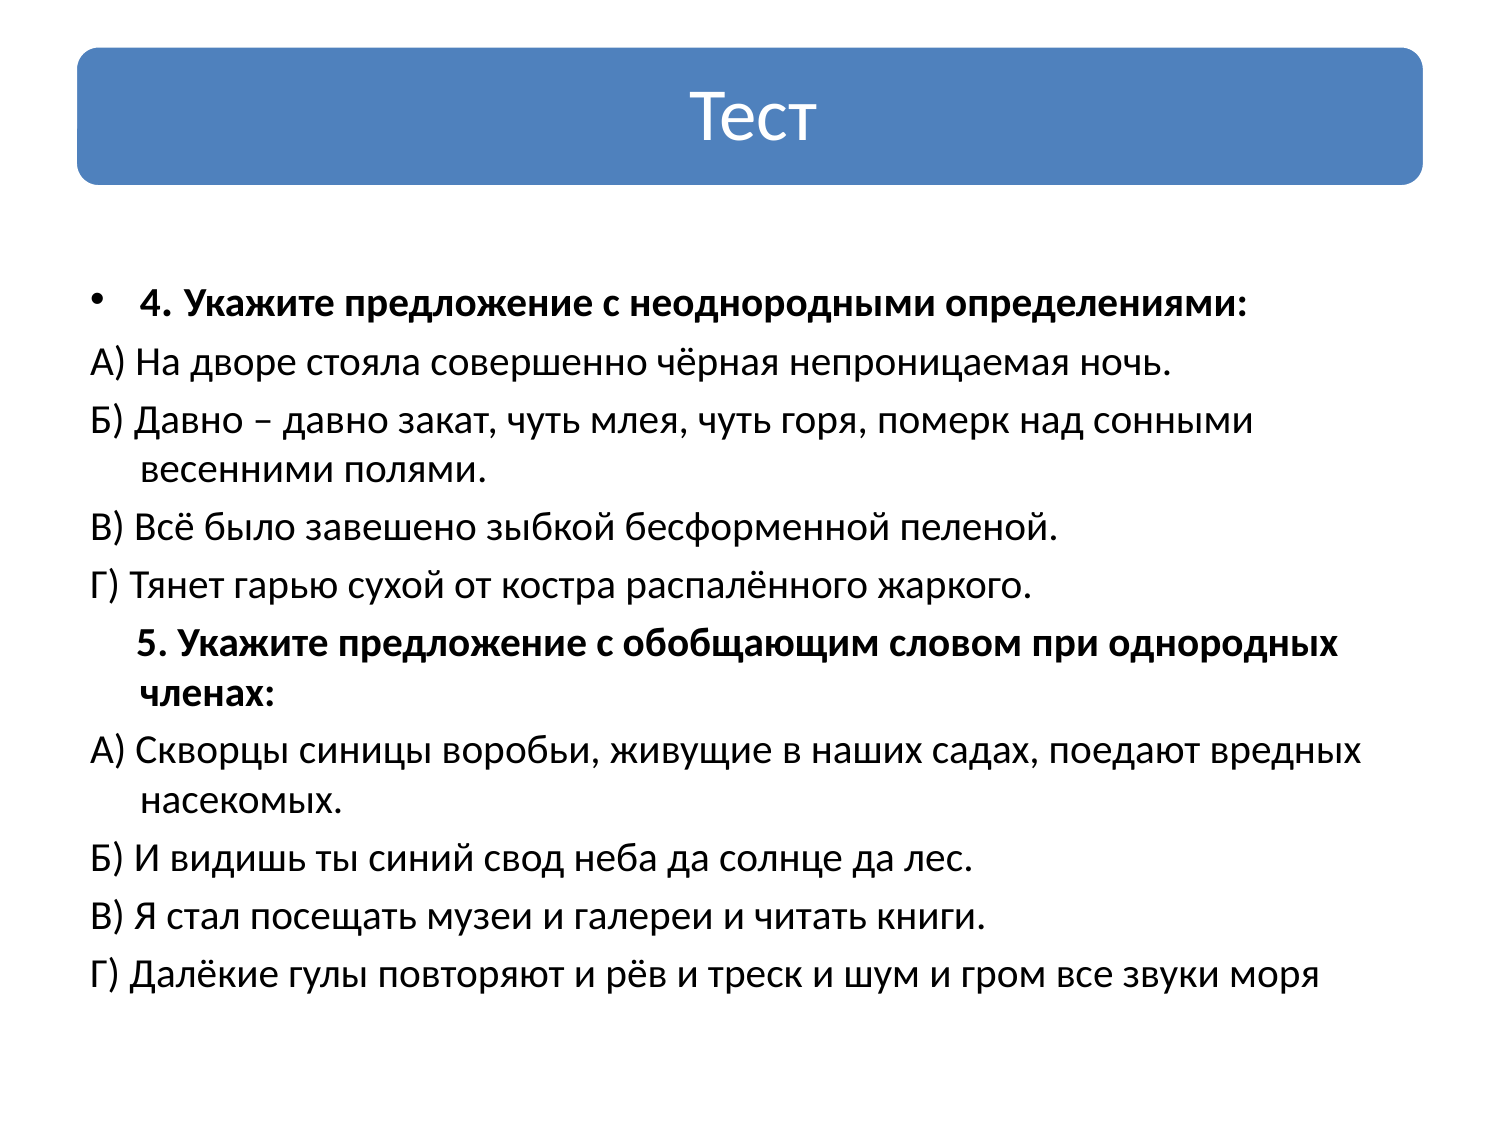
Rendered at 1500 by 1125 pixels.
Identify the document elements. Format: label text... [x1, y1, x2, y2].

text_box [74, 44, 1426, 188]
list 4. Укажите предложение с неоднородными определениями: А) На дворе стояла совершенно чёрная непроницаемая ночь. Б) Давно – давно закат, чуть млея, чуть горя, померк над сонными весенними полями. В) Всё было завешено зыбкой бесформенной пеленой. Г) Тянет гарью сухой от костра распалённого жаркого. 5. Укажите предложение с обобщающим словом при однородных членах: А) Скворцы синицы воробьи, живущие в наших садах, поедают вредных насекомых. Б) И видишь ты синий свод неба да солнце да лес. В) Я стал посещать музеи и галереи и читать книги. Г) Далёкие гулы повторяют и рёв и треск и шум и гром все звуки моря [75, 262, 1425, 1005]
